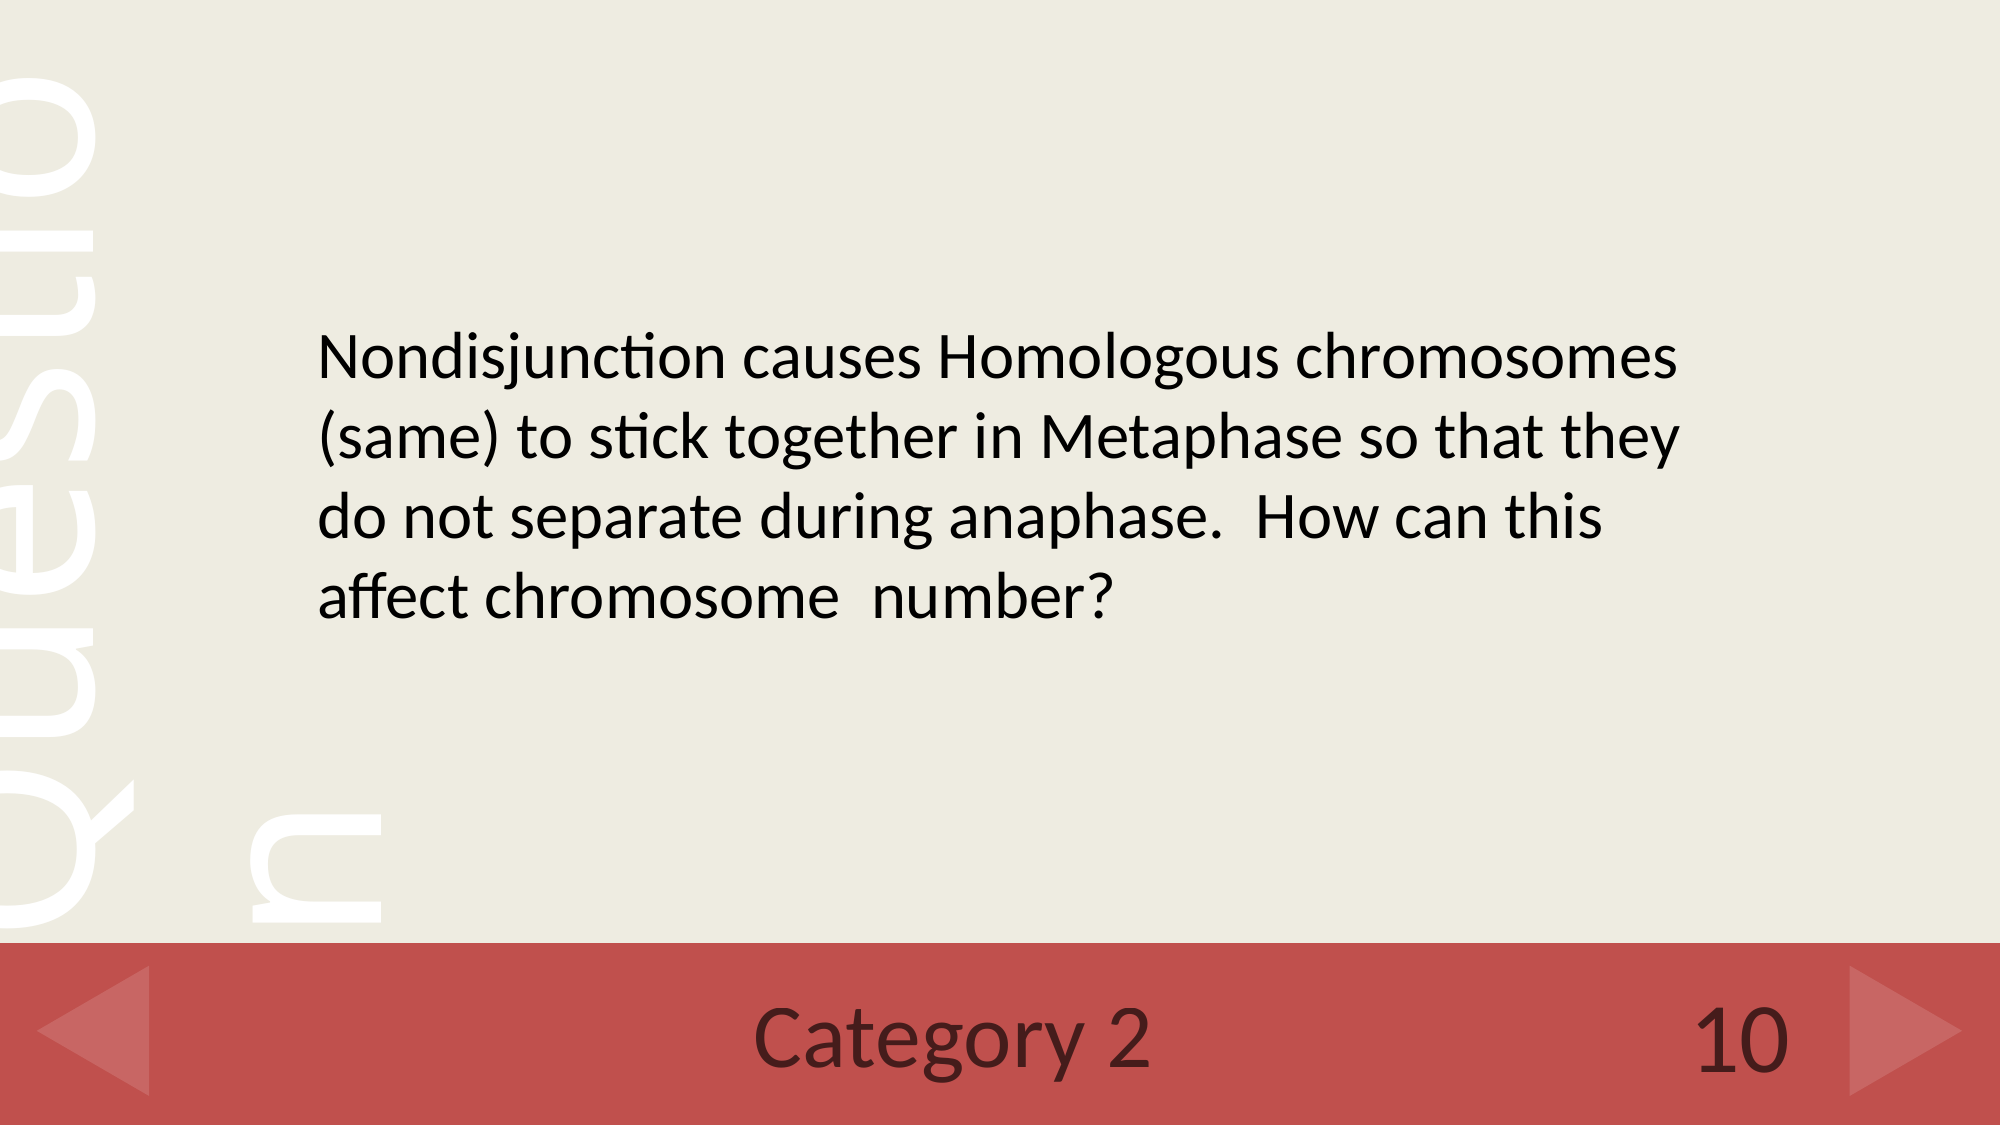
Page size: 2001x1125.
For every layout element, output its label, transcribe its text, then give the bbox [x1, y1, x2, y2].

title Category 2 [53, 937, 1854, 1125]
list Nondisjunction causes Homologous chromosomes (same) to stick together in Metaphase so that they do not separate during anaphase. How can this affect chromosome number? [302, 307, 1760, 636]
